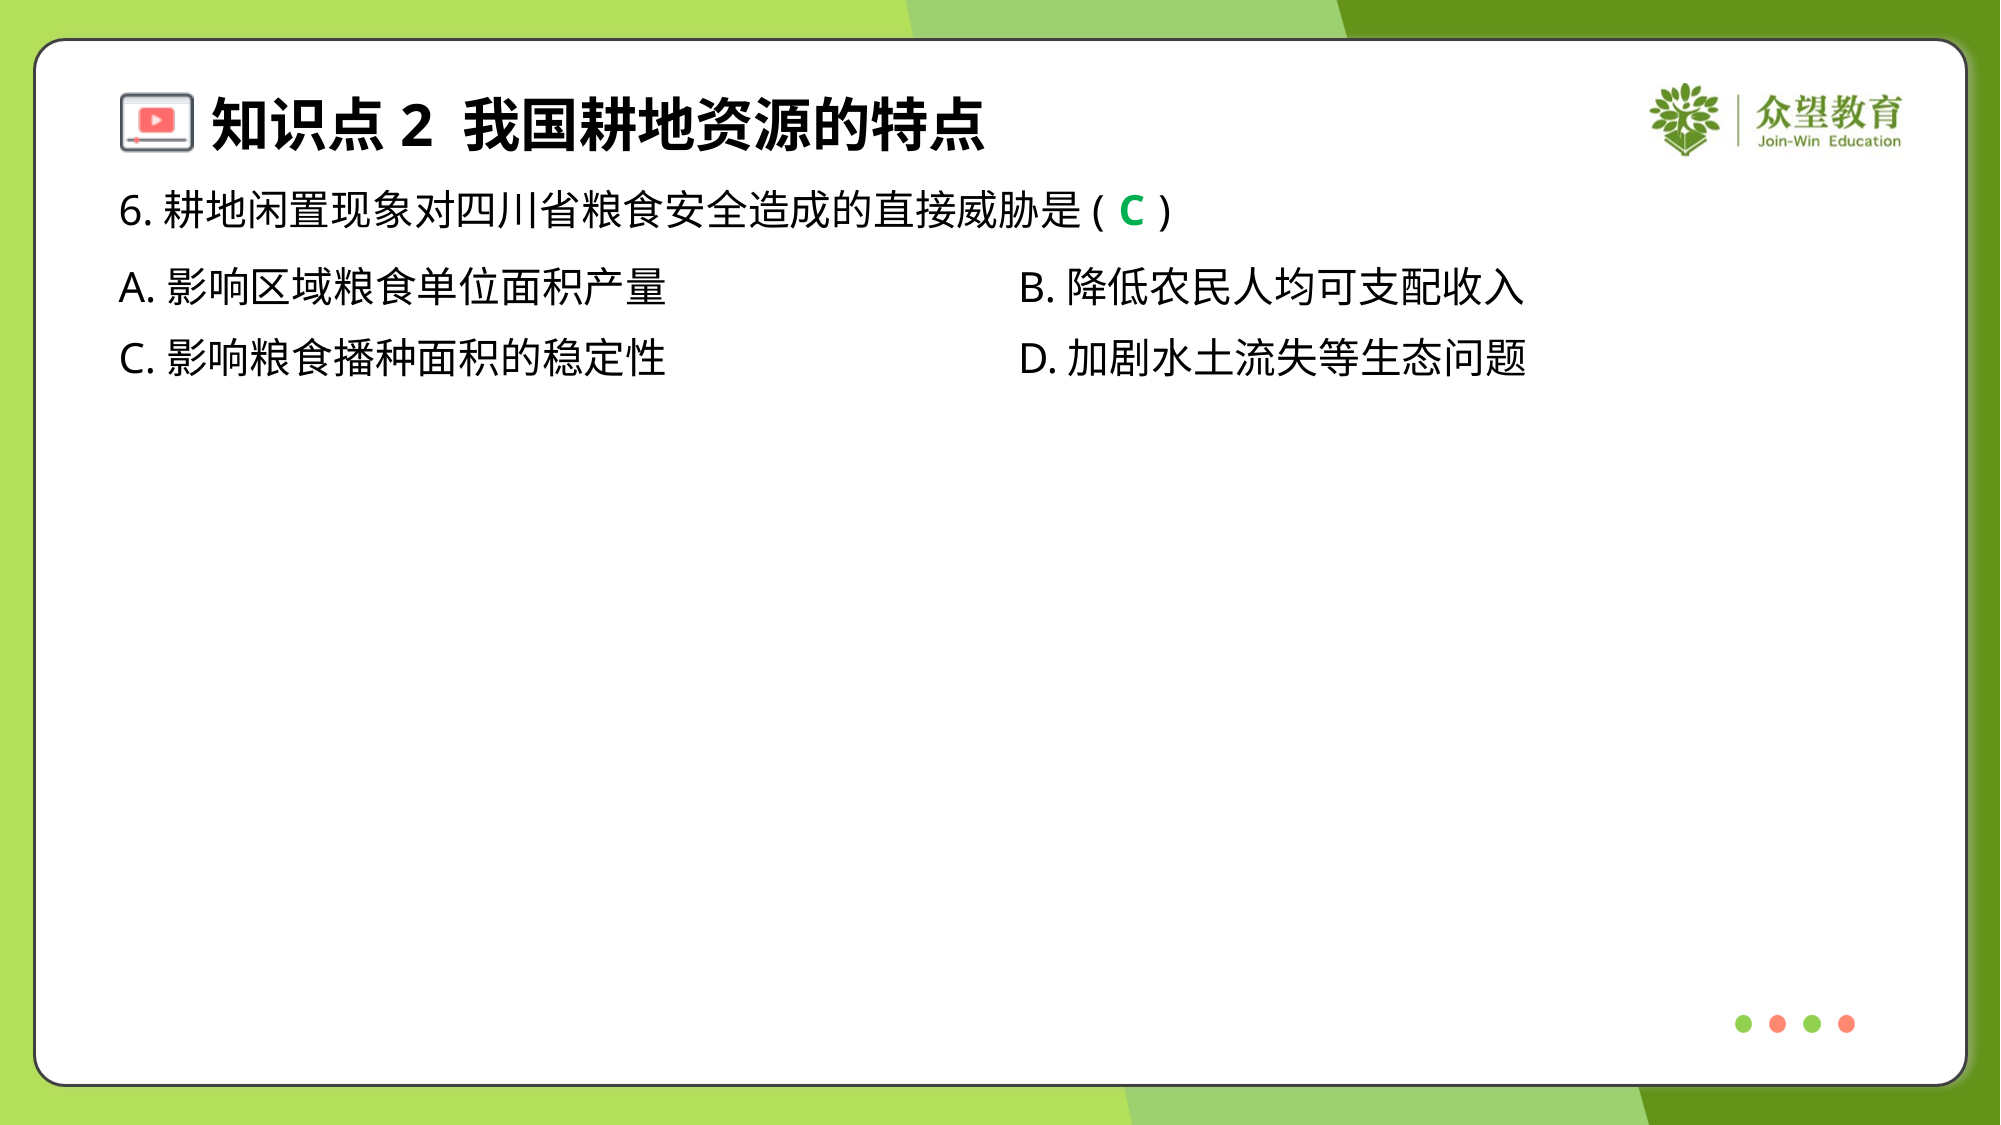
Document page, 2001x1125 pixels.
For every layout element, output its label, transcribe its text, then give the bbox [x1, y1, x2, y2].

text_box A.影响区域粮食单位面积产量 B.降低农民人均可支配收入 C.影响粮食播种面积的稳定性 D.加剧水土流失等生态问题 [118, 235, 1883, 374]
text_box 6.耕地闲置现象对四川省粮食安全造成的直接威胁是( ) [1161, 158, 1883, 226]
text_box C [1102, 158, 1161, 226]
picture [0, 0, 2000, 1125]
text_box 6.耕地闲置现象对四川省粮食安全造成的直接威胁是( ) [118, 158, 1102, 226]
